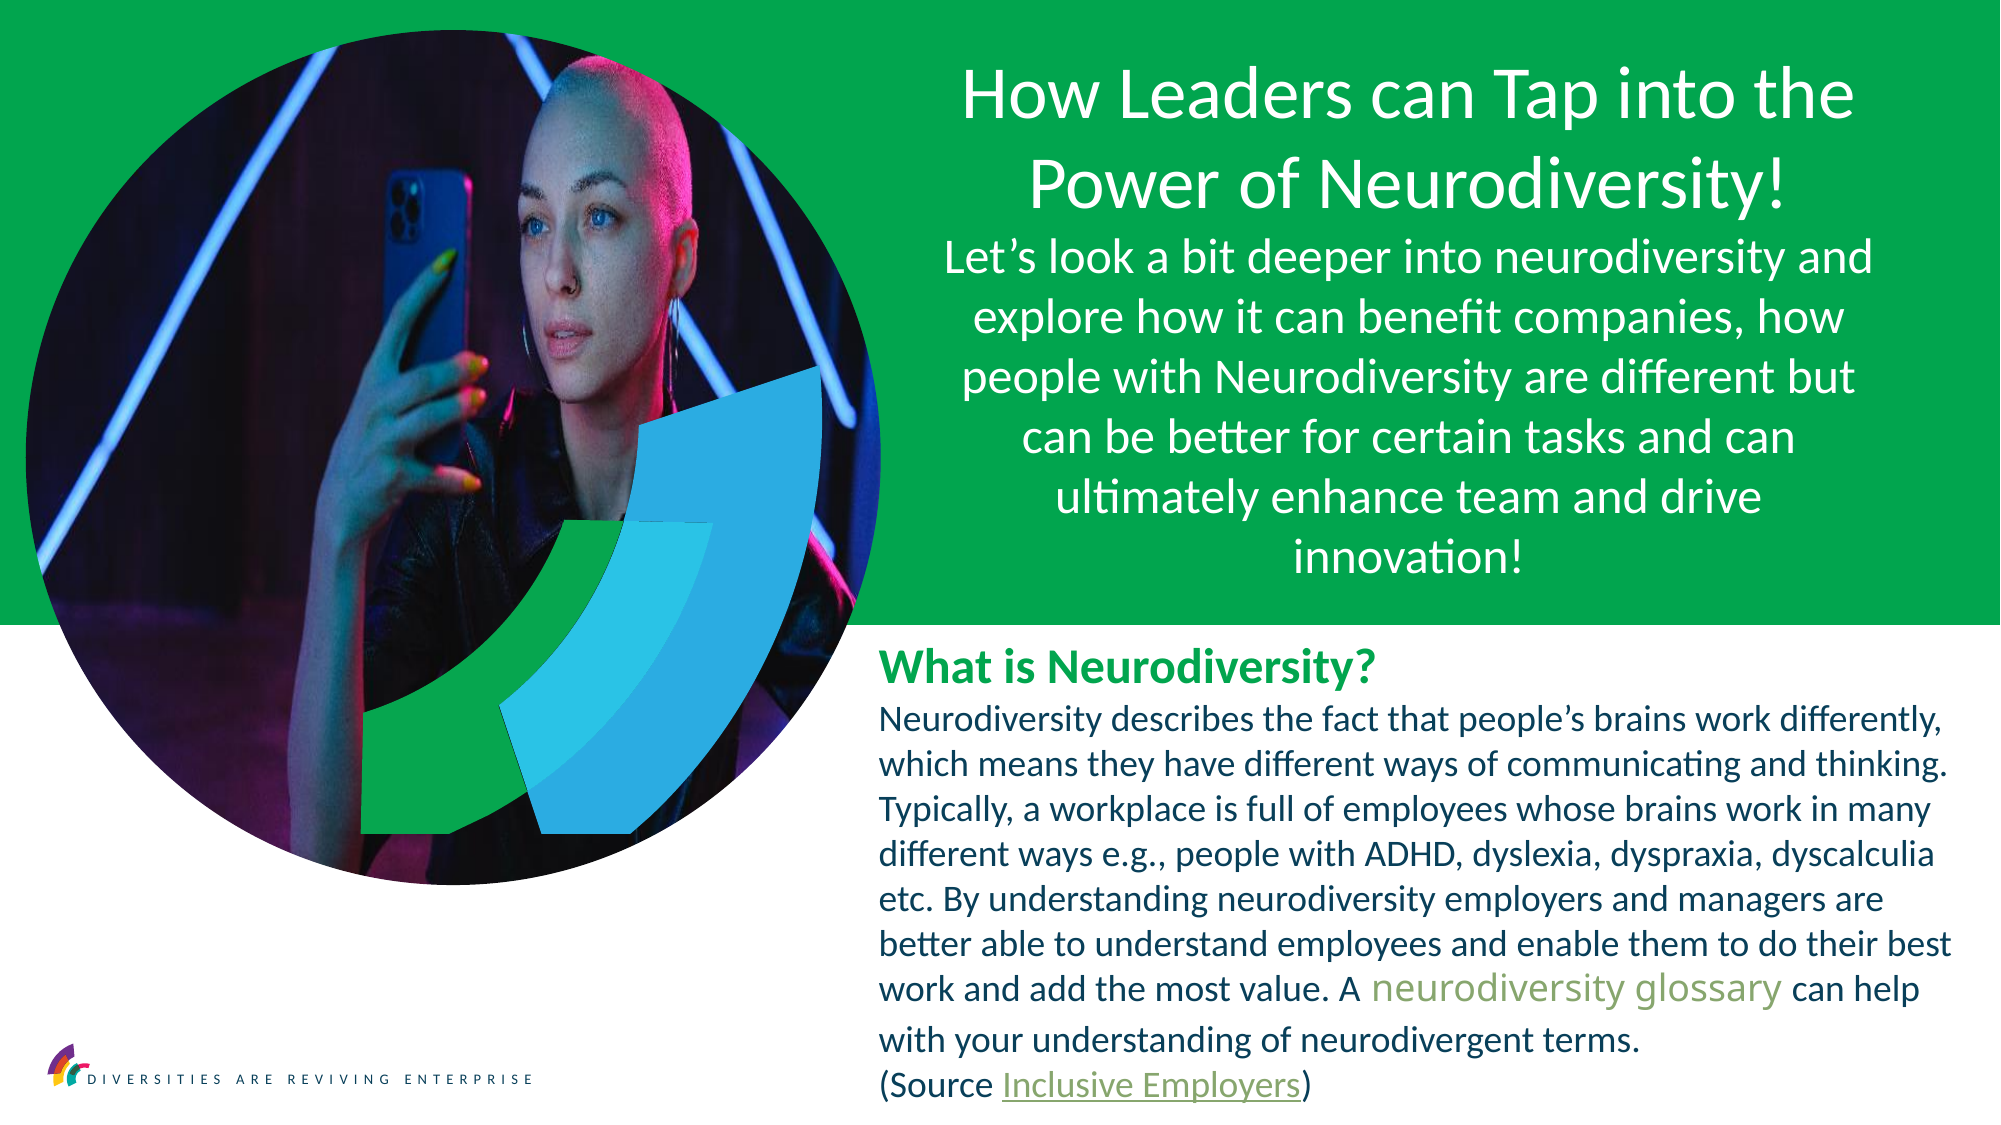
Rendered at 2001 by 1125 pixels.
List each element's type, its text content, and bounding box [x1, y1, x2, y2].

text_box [360, 364, 823, 834]
list How Leaders can Tap into the Power of Neurodiversity! Let’s look a bit deeper into neurodiversity and explore how it can benefit companies, how people with Neurodiversity are different but can be better for certain tasks and can ultimately enhance team and drive innovation! [921, 235, 1896, 392]
picture [25, 30, 881, 886]
text_box What is Neurodiversity? Neurodiversity describes the fact that people’s brains work differently, which means they have different ways of communicating and thinking. Typically, a workplace is full of employees whose brains work in many different ways e.g., people with ADHD, dyslexia, dyspraxia, dyscalculia etc. By understanding neurodiversity employers and managers are better able to understand employees and enable them to do their best work and add the most value. A neurodiversity glossary can help with your understanding of neurodivergent terms. (Source Inclusive Employers) [863, 626, 1975, 1125]
